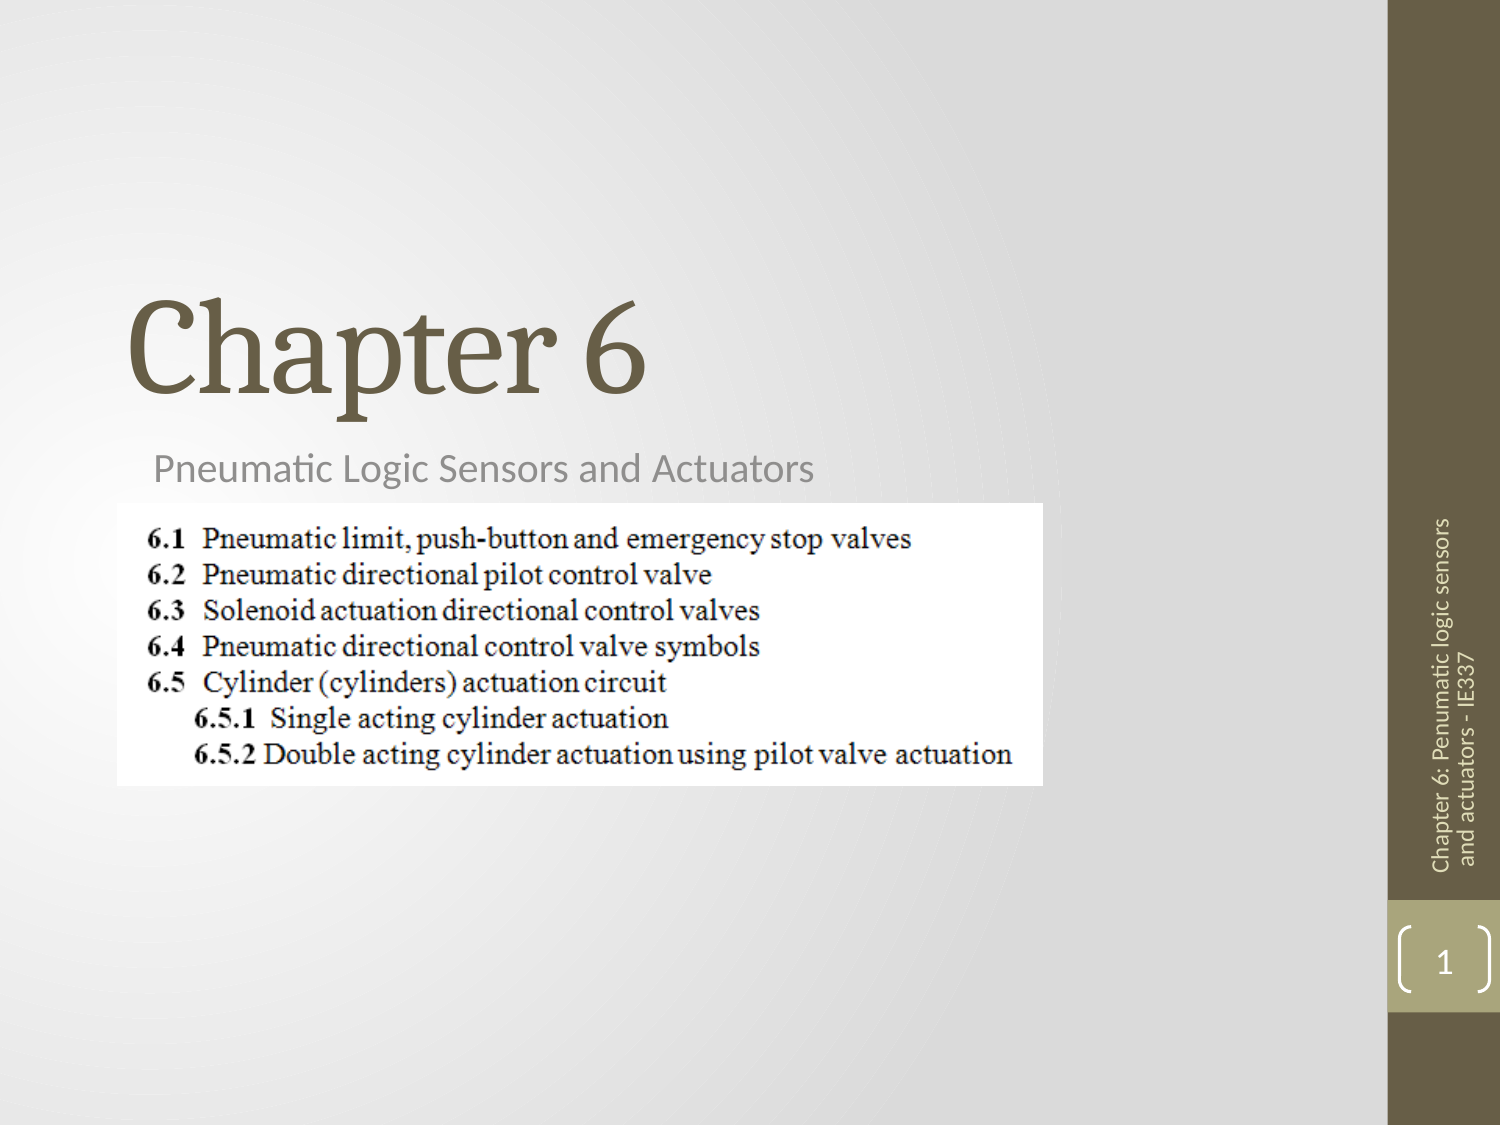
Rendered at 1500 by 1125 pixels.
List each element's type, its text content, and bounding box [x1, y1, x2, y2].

picture [116, 503, 1044, 786]
footer Chapter 6: Penumatic logic sensors and actuators - IE337 [1408, 500, 1469, 889]
subtitle Pneumatic Logic Sensors and Actuators [128, 433, 1336, 528]
slide_number 1 [1397, 925, 1492, 994]
title Chapter 6 [112, 187, 1388, 429]
